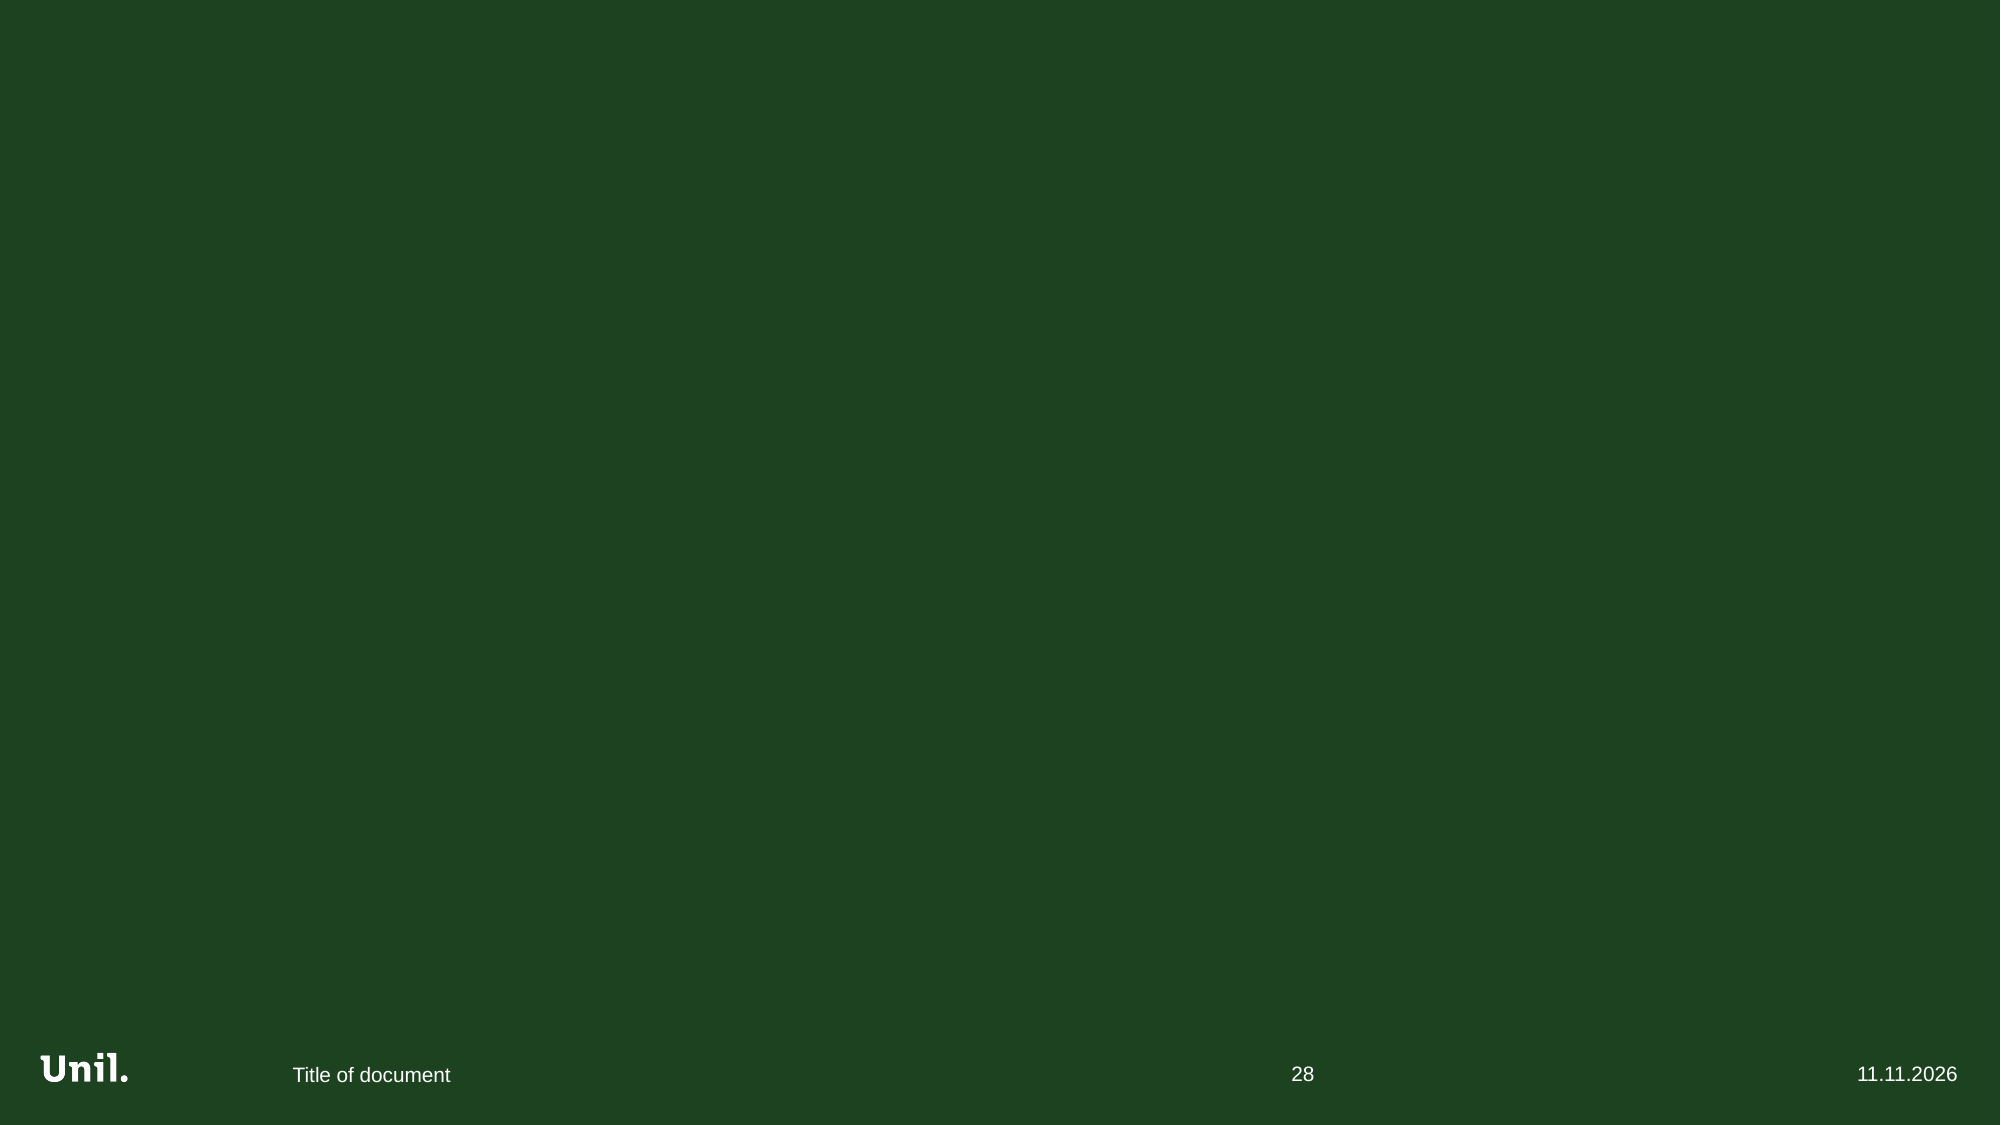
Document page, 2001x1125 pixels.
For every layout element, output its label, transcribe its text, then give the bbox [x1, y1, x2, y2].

picture [27, 1042, 141, 1095]
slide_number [1789, 1026, 1958, 1086]
slide_number 28 [1250, 1037, 1355, 1086]
footer Title of document [292, 1011, 1048, 1087]
